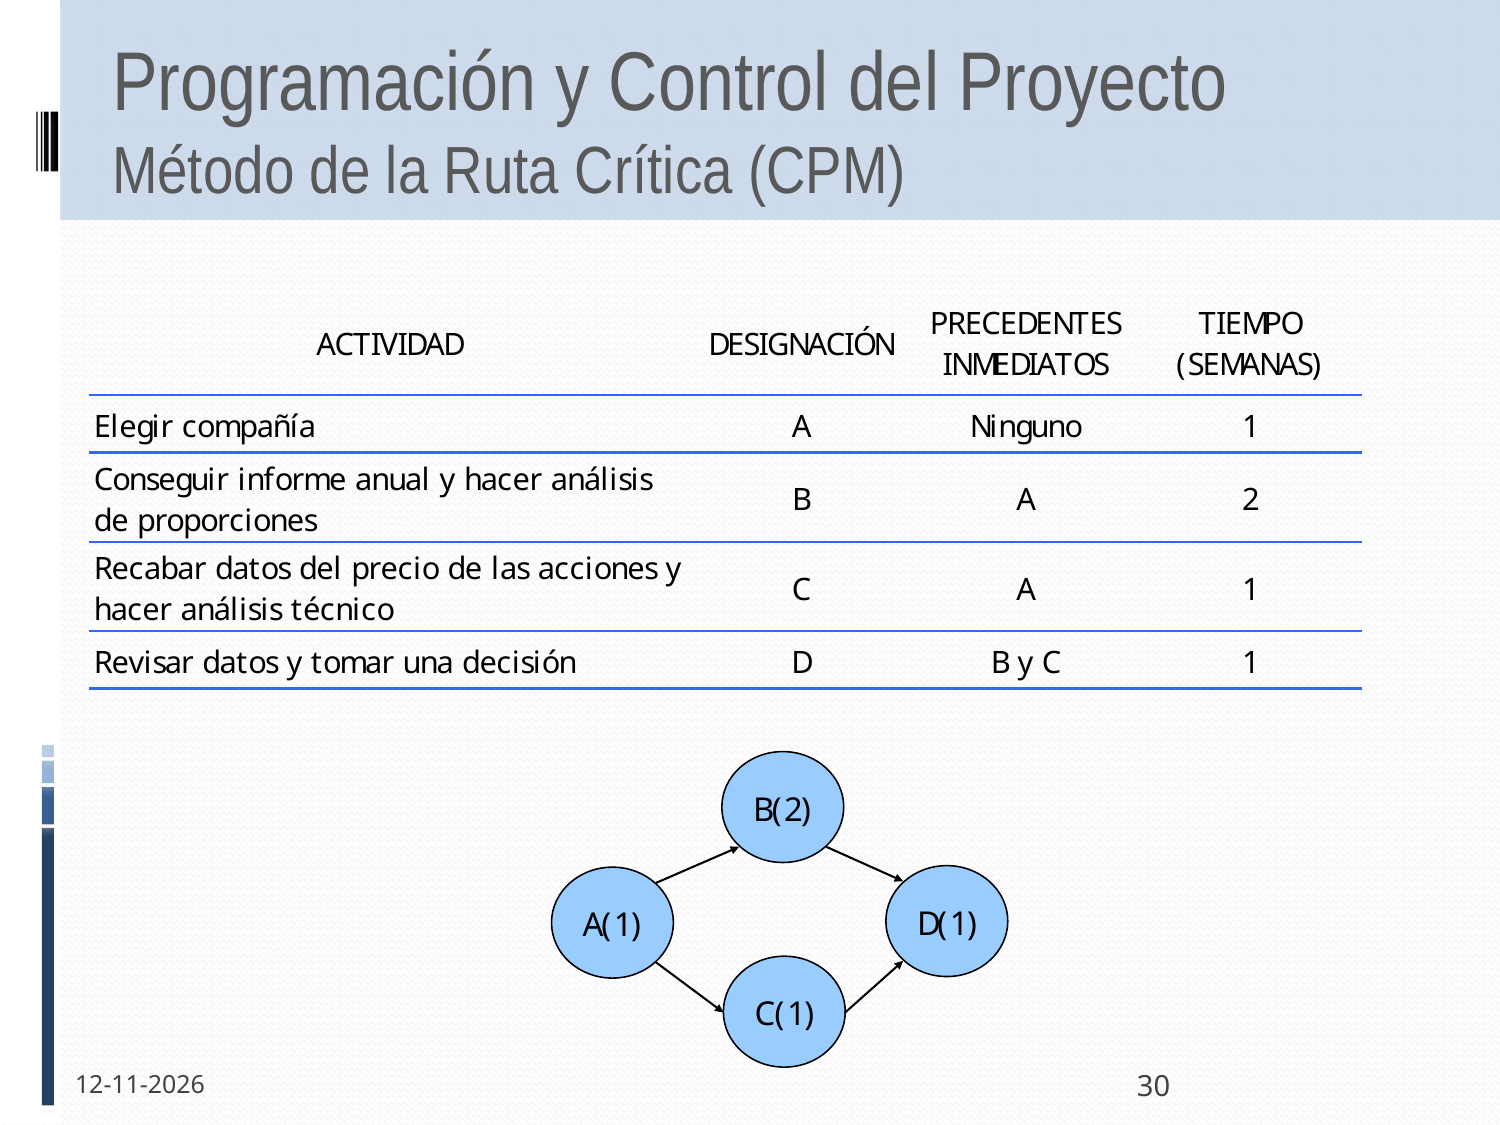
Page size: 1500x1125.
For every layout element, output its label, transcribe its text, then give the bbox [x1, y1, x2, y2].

title Programación y Control del Proyecto Método de la Ruta Crítica (CPM) [111, 18, 1436, 207]
picture [549, 749, 1010, 1069]
slide_number 30 [1045, 1046, 1171, 1107]
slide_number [75, 1042, 243, 1103]
picture [87, 287, 1363, 691]
